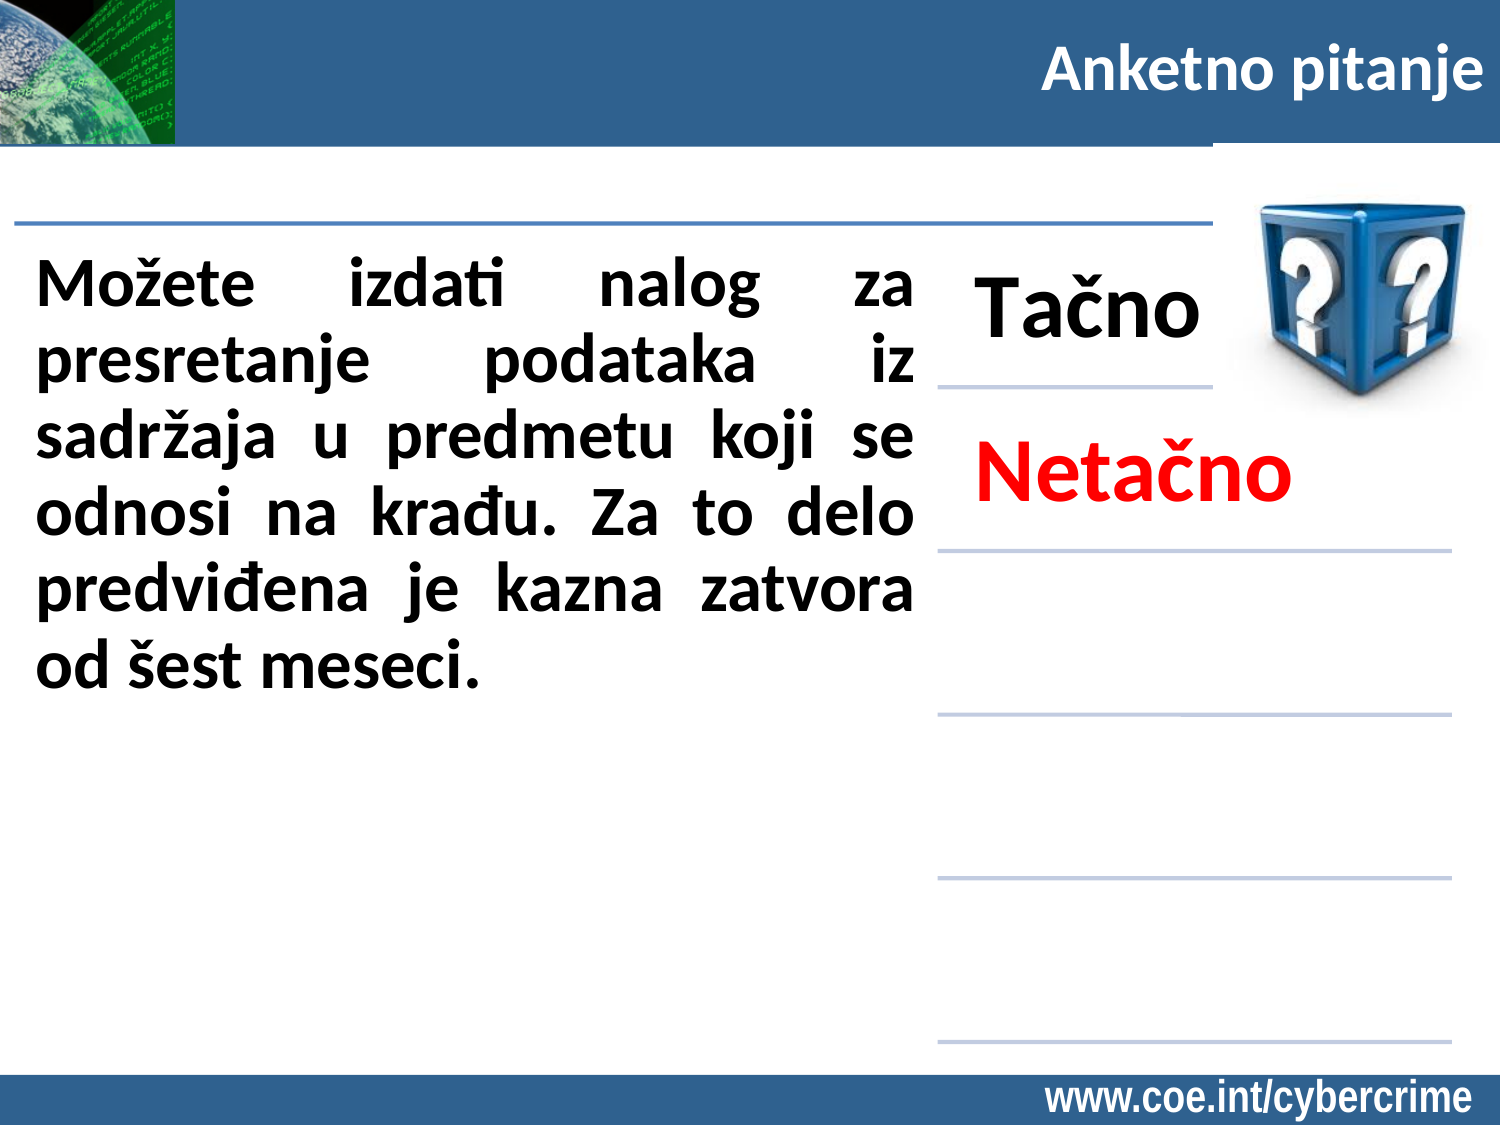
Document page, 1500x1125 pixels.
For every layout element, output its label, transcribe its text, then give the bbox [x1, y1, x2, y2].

text_box [0, 1073, 1030, 1125]
text_box www.coe.int/cybercrime [1030, 1059, 1500, 1125]
picture [1212, 142, 1500, 434]
picture [0, 0, 175, 144]
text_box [14, 222, 1454, 1053]
text_box Anketno pitanje [177, 0, 1500, 149]
